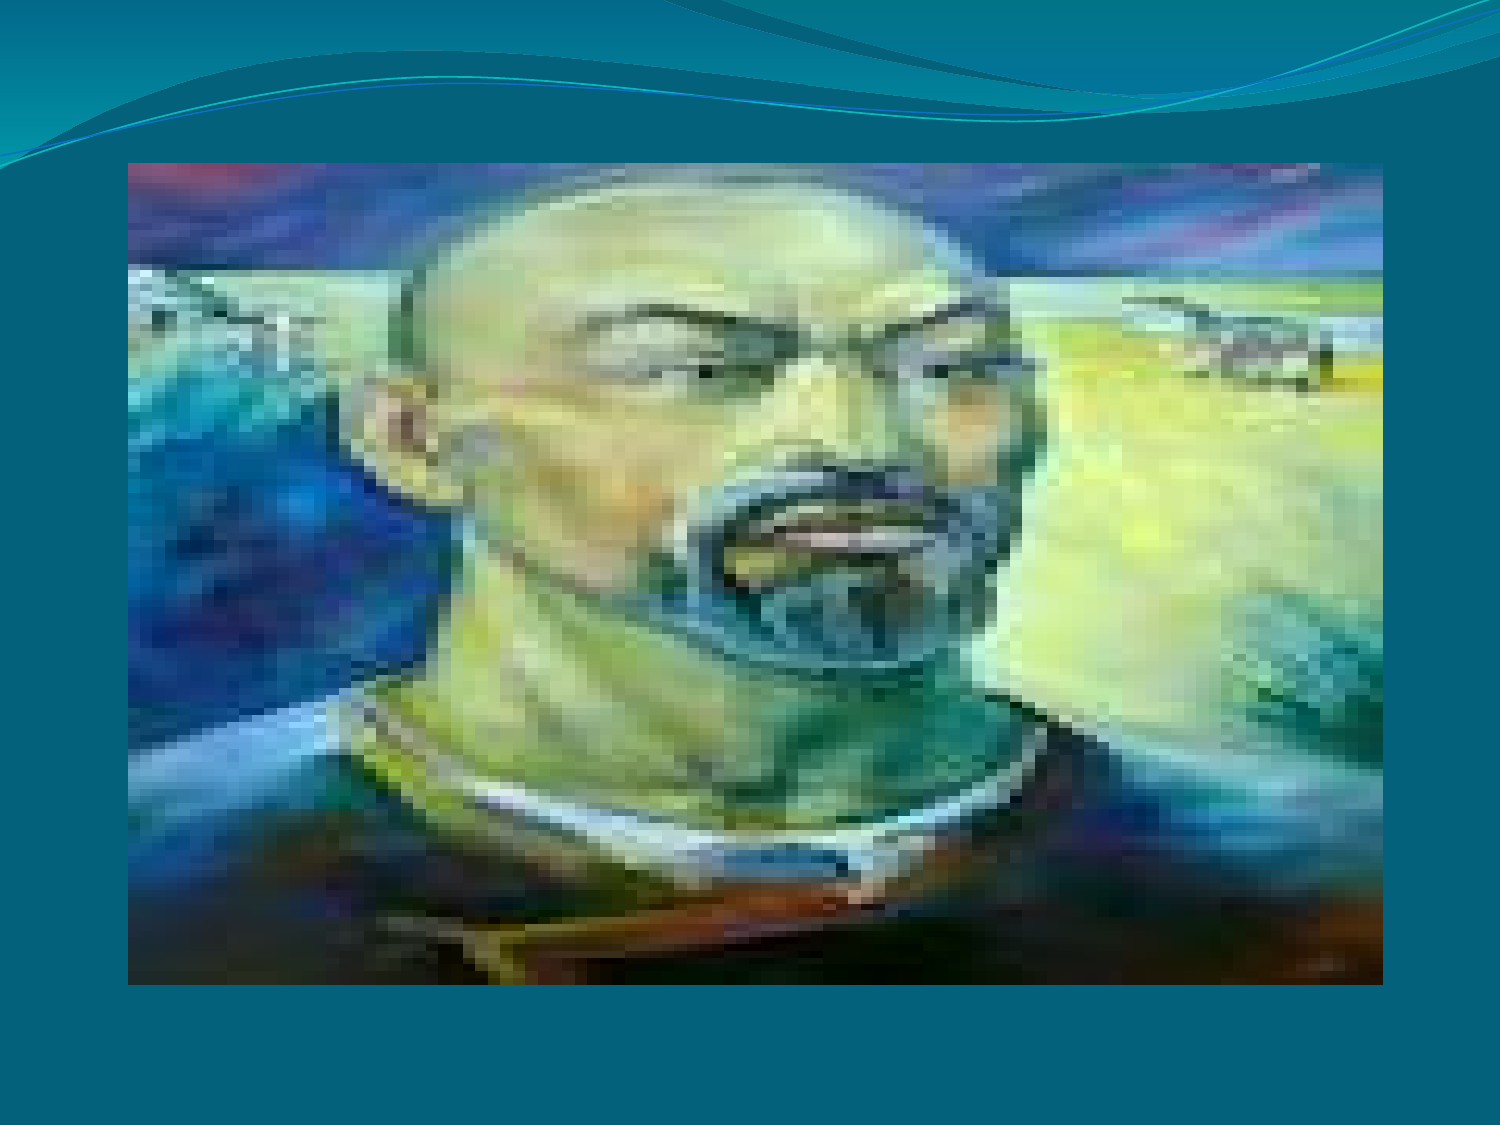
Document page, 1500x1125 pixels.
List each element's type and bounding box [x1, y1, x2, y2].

picture [129, 164, 1382, 984]
